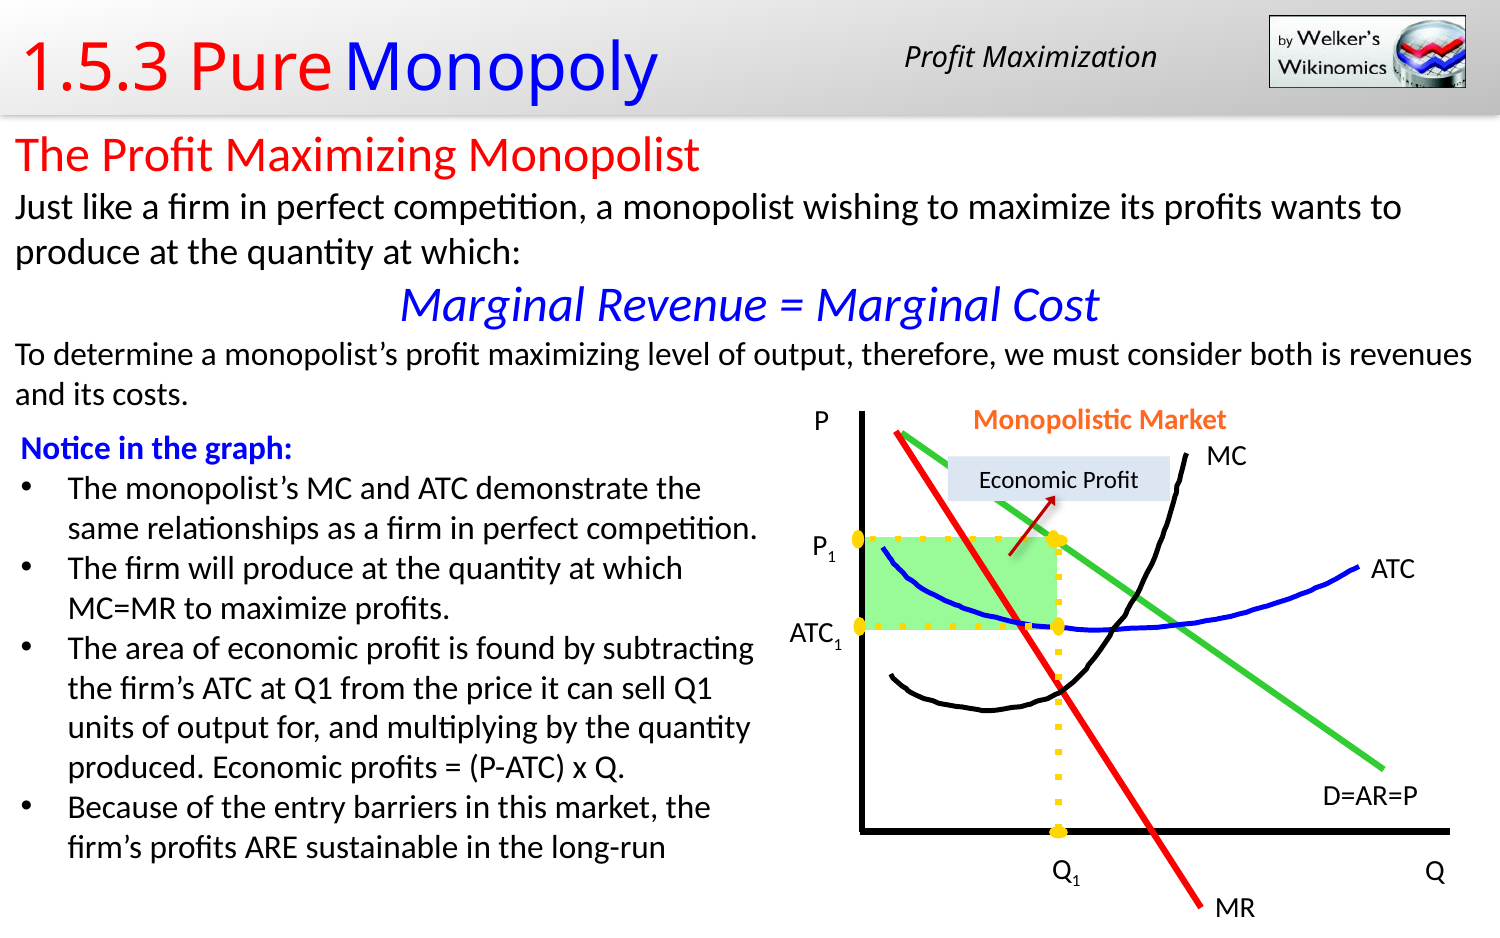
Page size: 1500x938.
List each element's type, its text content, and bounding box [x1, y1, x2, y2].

text_box Notice in the graph: The monopolist’s MC and ATC demonstrate the same relationships as a firm in perfect competition. The firm will produce at the quantity at which MC=MR to maximize profits. The area of economic profit is found by subtracting the firm’s ATC at Q1 from the price it can sell Q1 units of output for, and multiplying by the quantity produced. Economic profits = (P-ATC) x Q. Because of the entry barriers in this market, the firm’s profits ARE sustainable in the long-run [5, 418, 769, 873]
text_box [0, 0, 1500, 115]
text_box The Profit Maximizing Monopolist Just like a firm in perfect competition, a monopolist wishing to maximize its profits wants to produce at the quantity at which: Marginal Revenue = Marginal Cost To determine a monopolist’s profit maximizing level of output, therefore, we must consider both is revenues and its costs. [0, 123, 1500, 419]
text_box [774, 392, 1492, 932]
